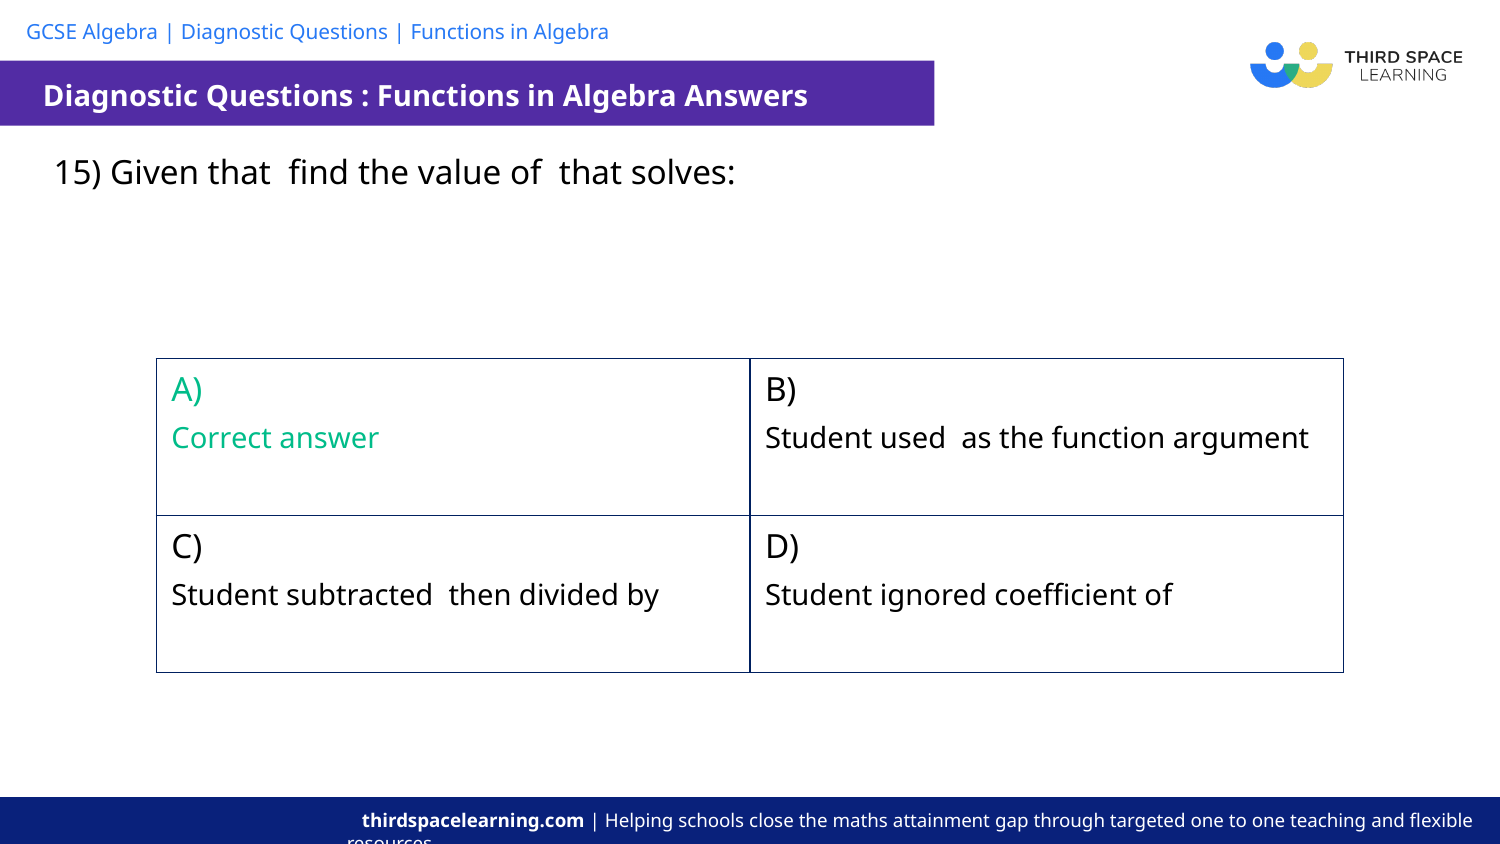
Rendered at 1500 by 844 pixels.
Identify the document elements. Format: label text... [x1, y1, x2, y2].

text_box Diagnostic Questions : Functions in Algebra Answers [27, 61, 849, 127]
picture [1250, 33, 1465, 99]
